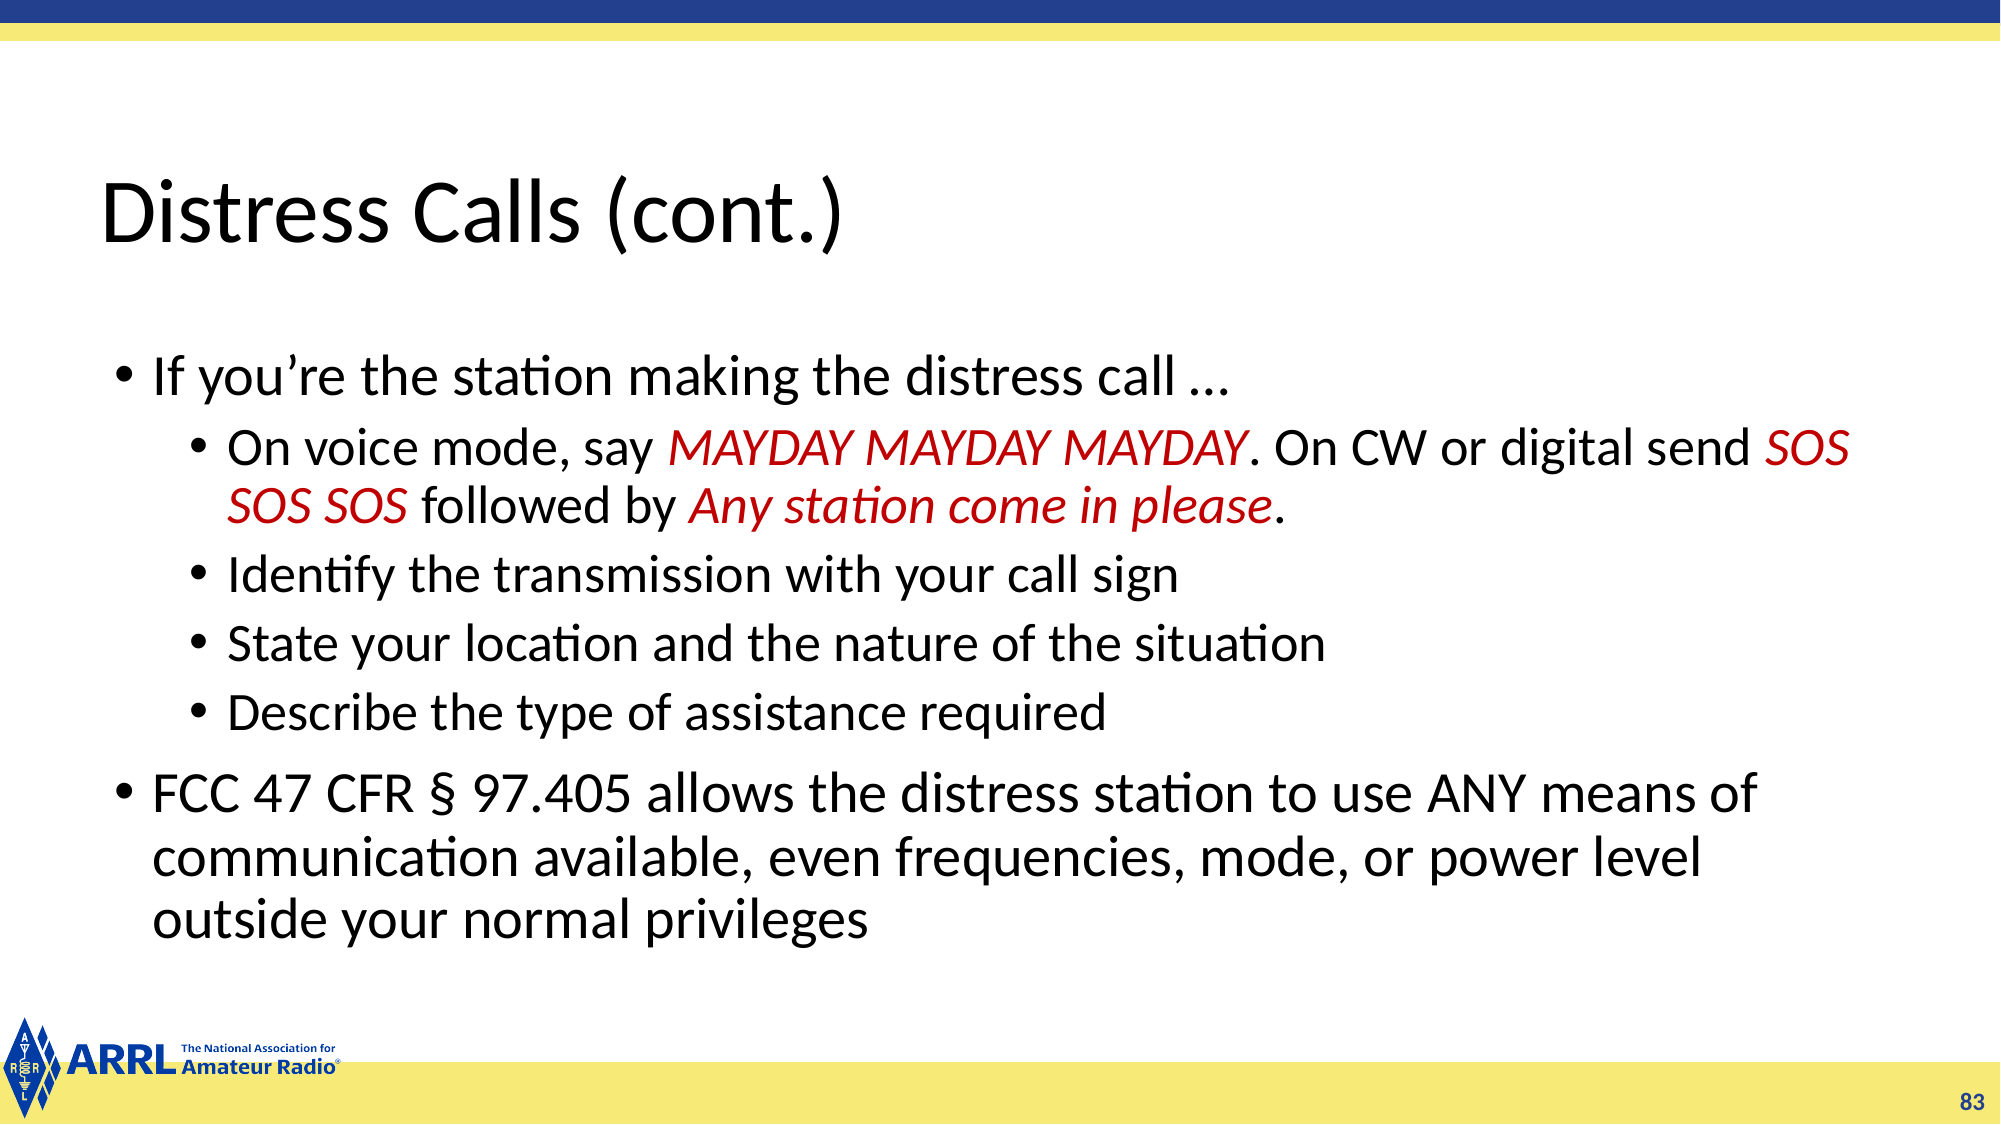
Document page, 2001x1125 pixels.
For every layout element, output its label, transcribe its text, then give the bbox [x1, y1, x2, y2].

list If you’re the station making the distress call … On voice mode, say MAYDAY MAYDAY MAYDAY. On CW or digital send SOS SOS SOS followed by Any station come in please. Identify the transmission with your call sign State your location and the nature of the situation Describe the type of assistance required FCC 47 CFR § 97.405 allows the distress station to use ANY means of communication available, even frequencies, mode, or power level outside your normal privileges [99, 337, 1900, 1056]
picture [1, 1015, 342, 1121]
title Distress Calls (cont.) [85, 156, 1886, 300]
